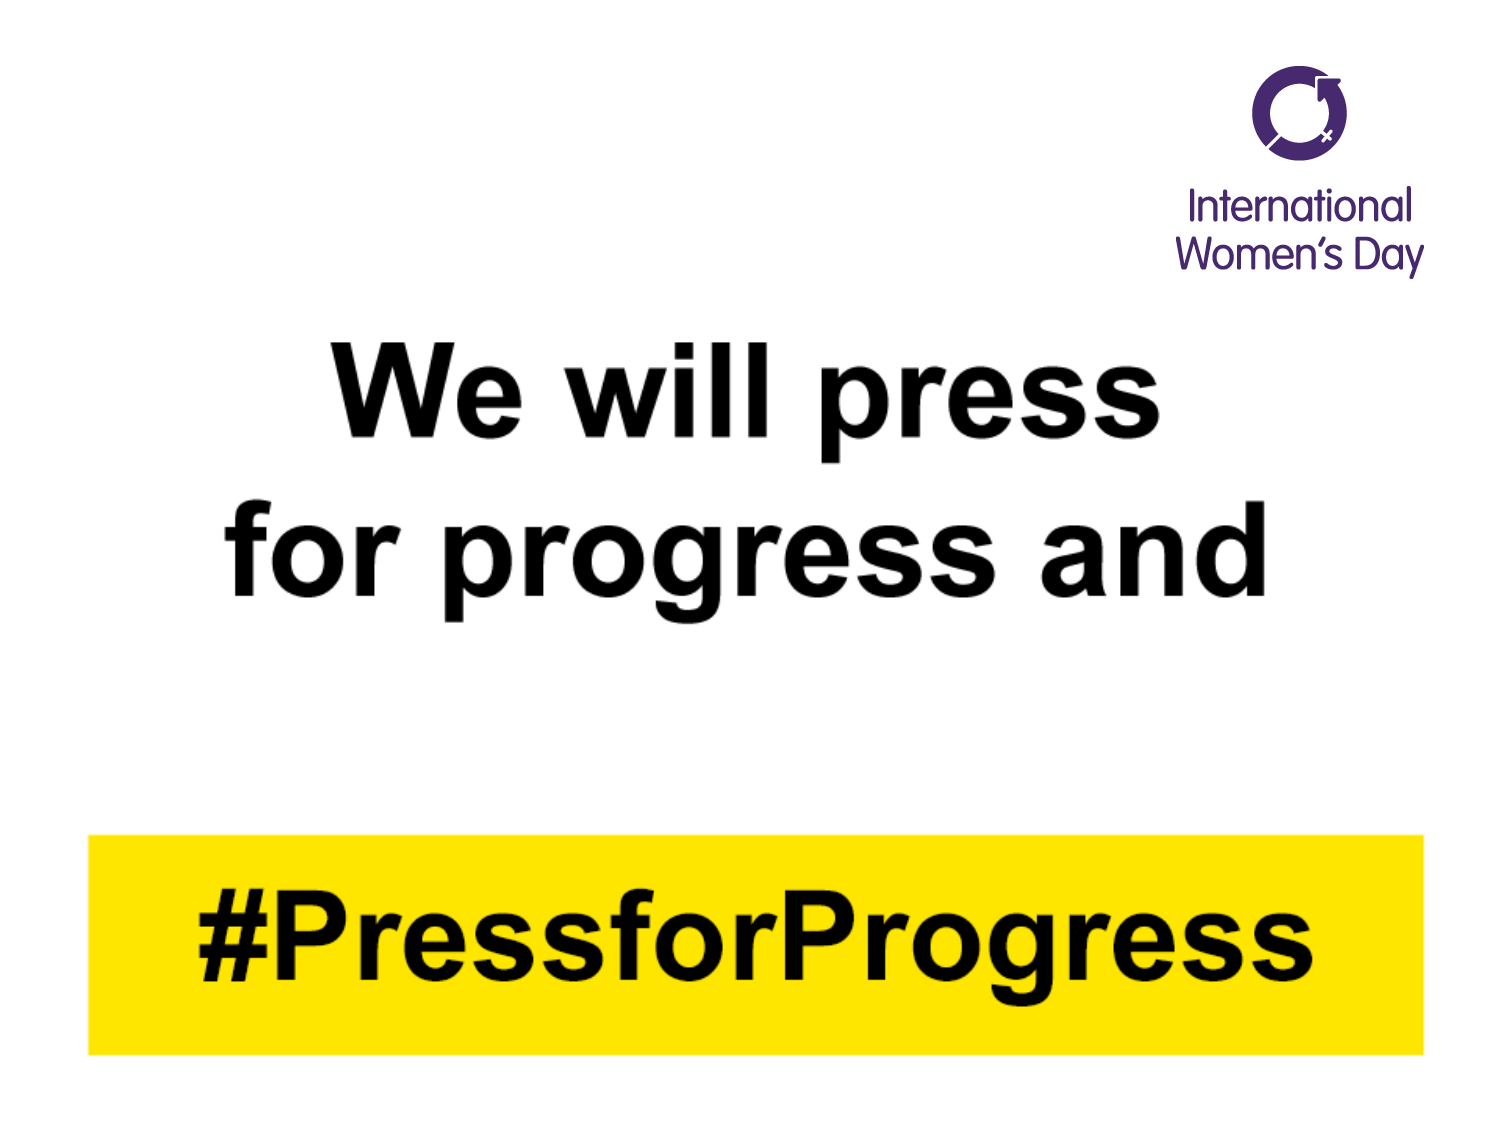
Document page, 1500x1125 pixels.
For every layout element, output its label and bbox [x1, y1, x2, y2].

picture [80, 825, 1436, 1071]
picture [1176, 66, 1424, 279]
picture [212, 327, 1288, 798]
